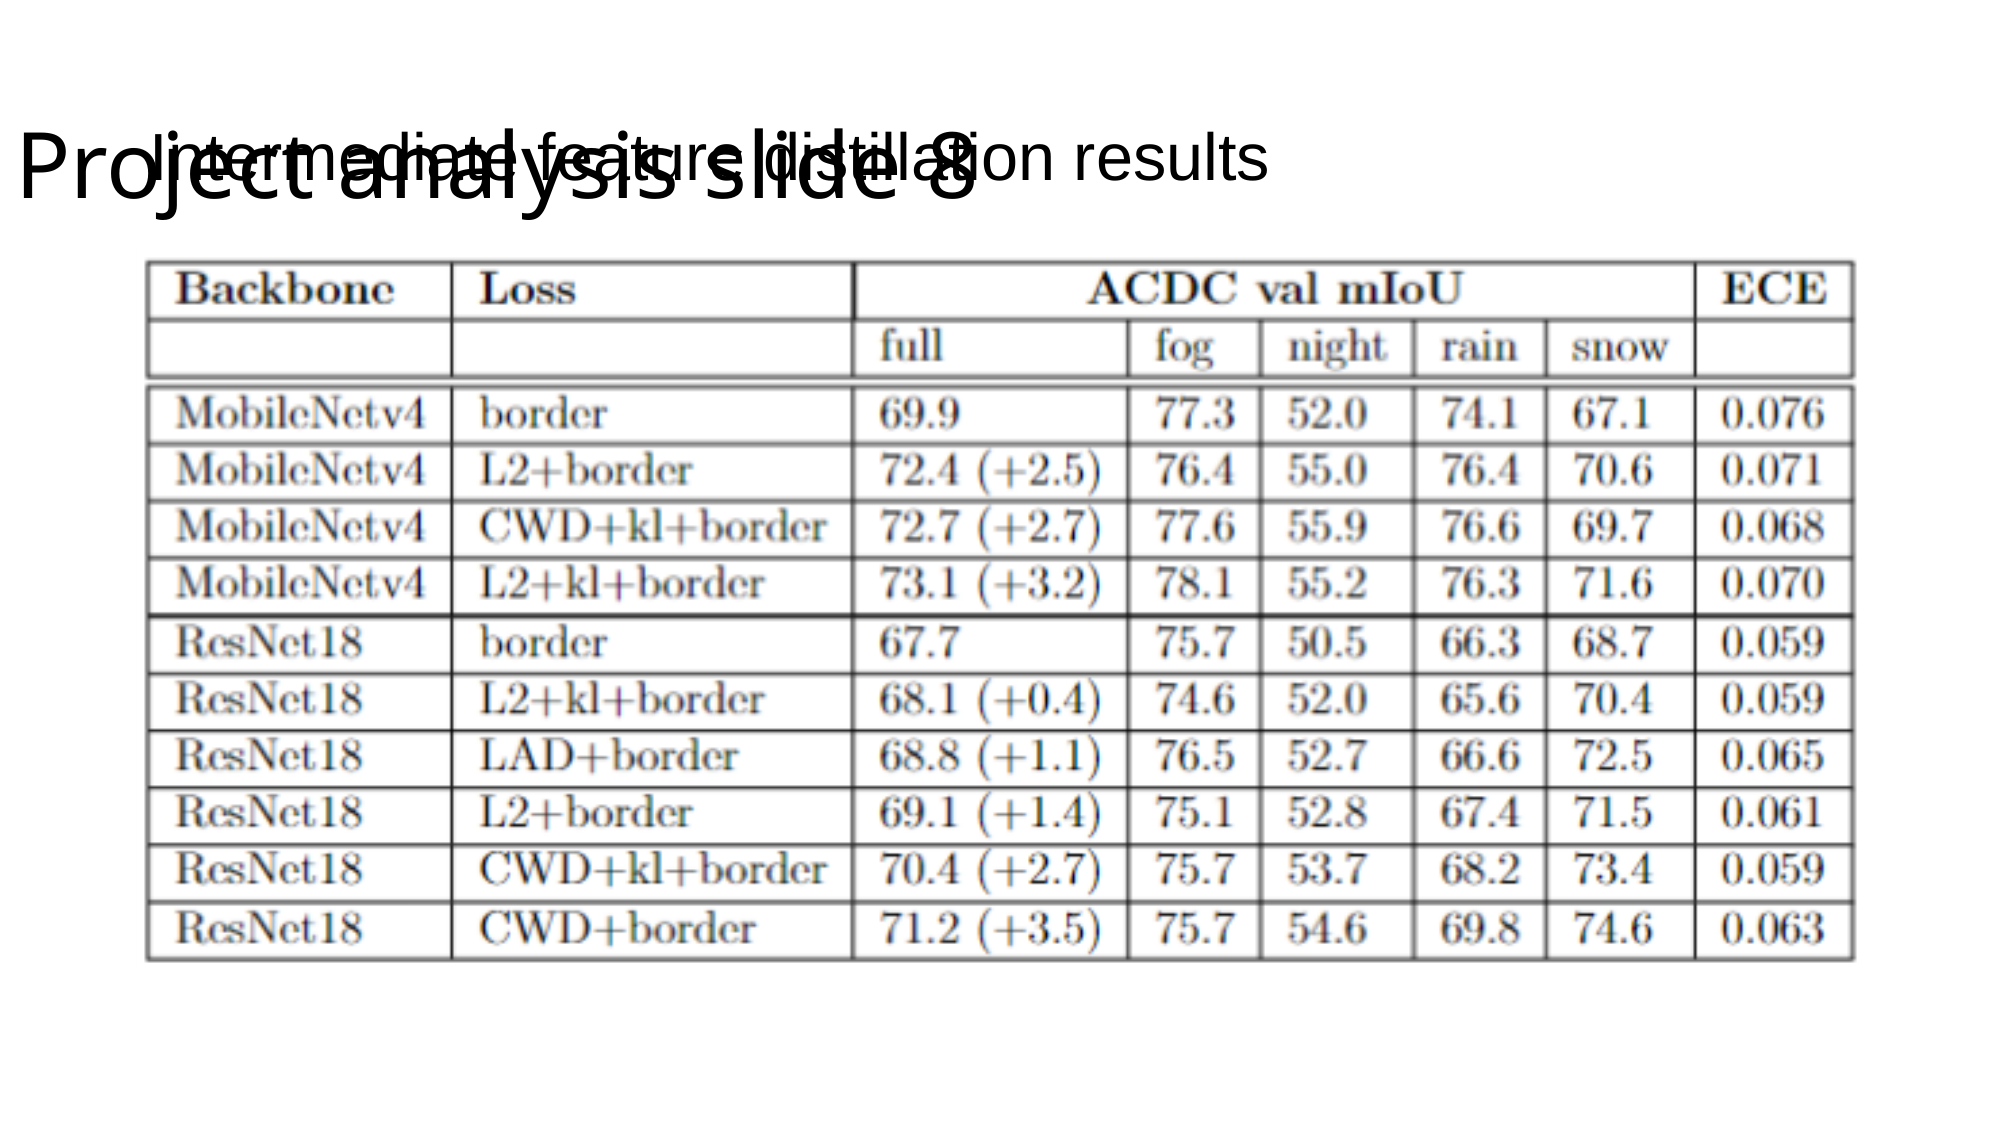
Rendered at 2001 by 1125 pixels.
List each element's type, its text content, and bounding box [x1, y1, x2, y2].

title Project analysis slide 8 [0, 59, 1725, 278]
picture [134, 248, 1865, 971]
text_box Intermediate feature distillation results [134, 106, 1727, 202]
